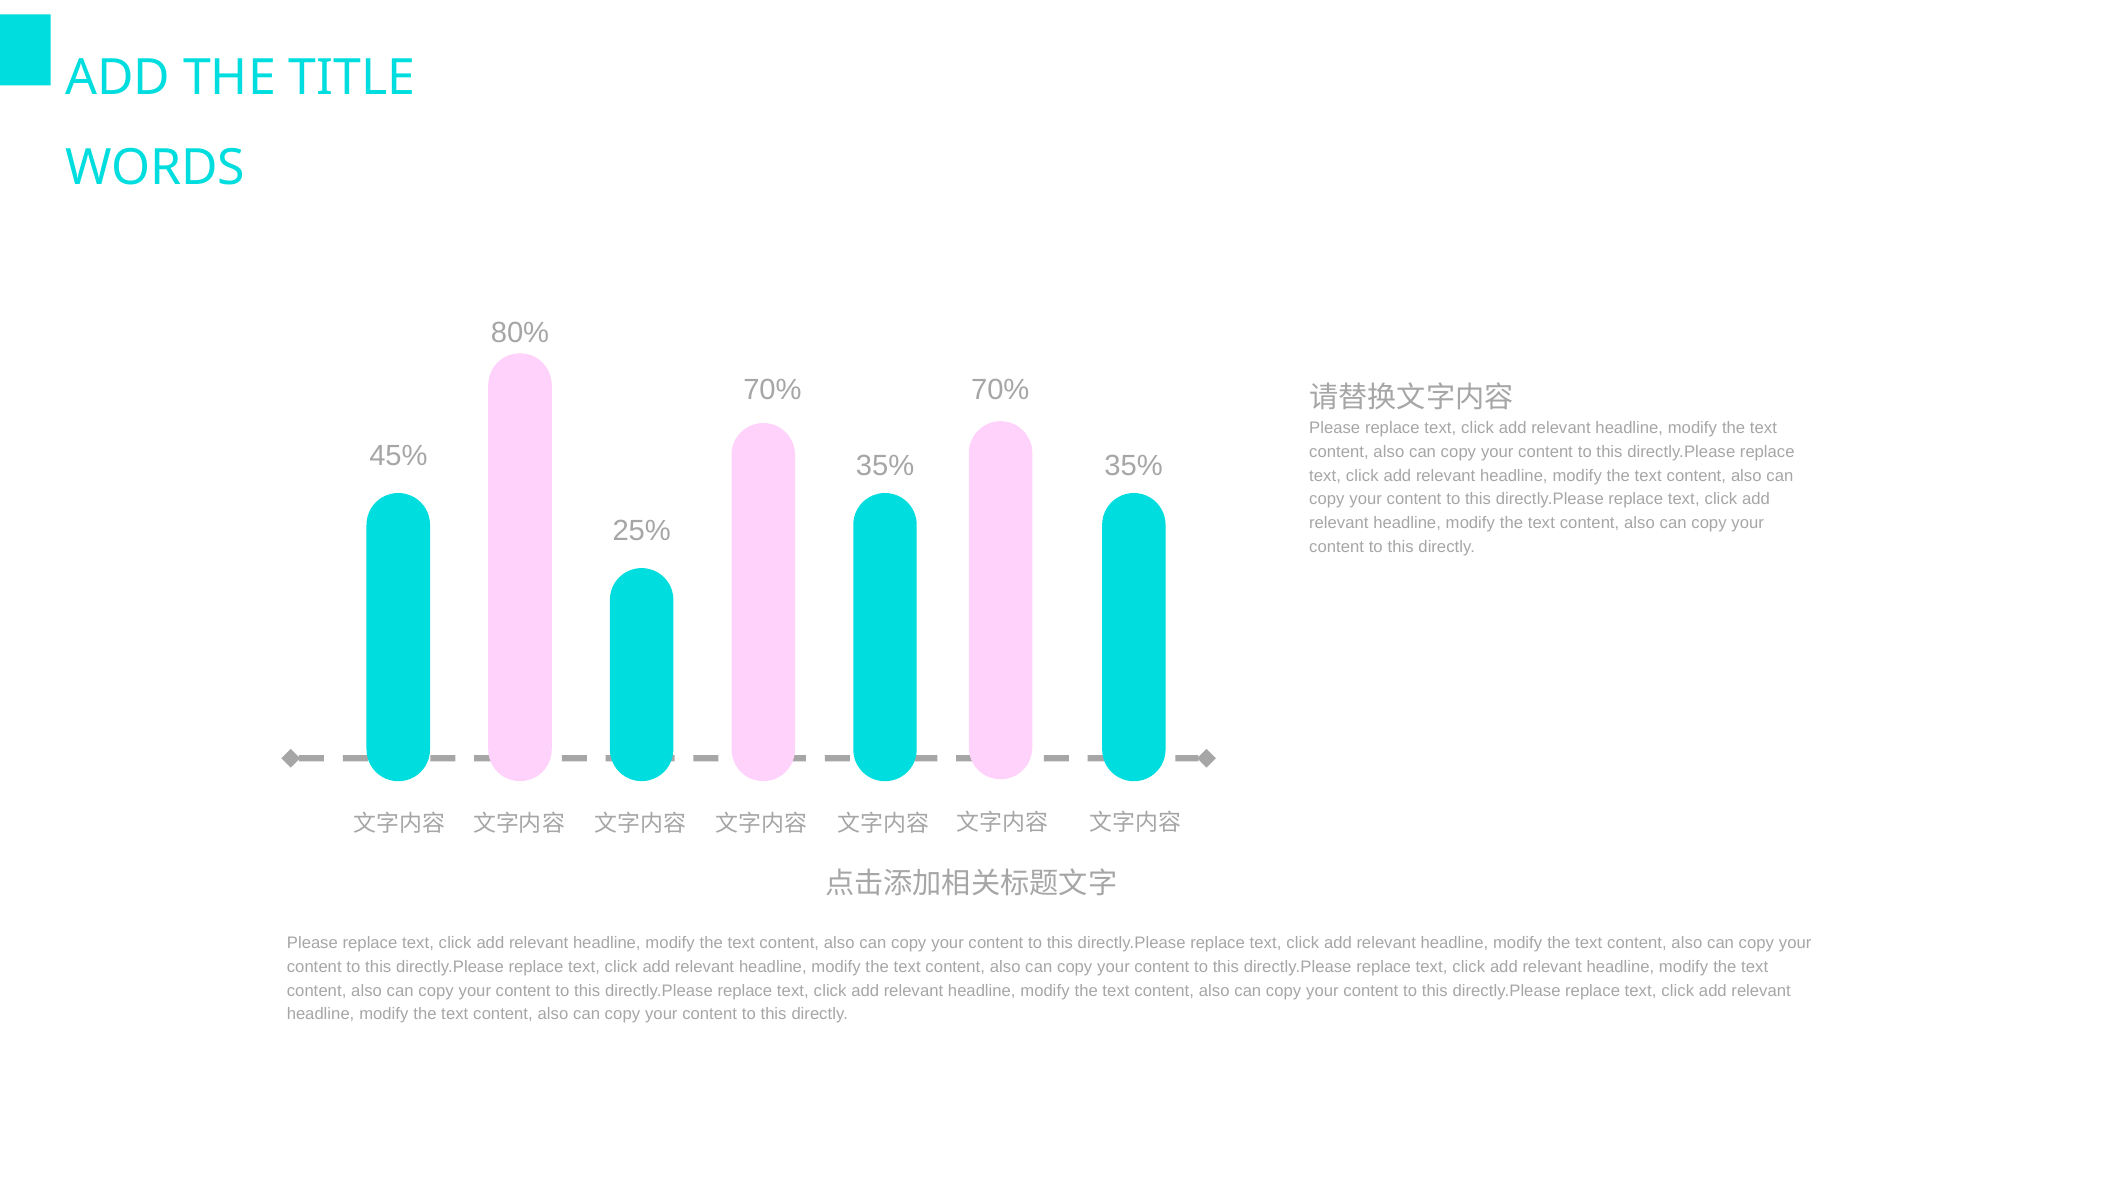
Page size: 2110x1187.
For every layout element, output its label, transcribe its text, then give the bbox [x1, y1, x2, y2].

text_box [968, 421, 1033, 780]
text_box 25% [605, 499, 679, 553]
text_box 文字内容 [1067, 804, 1205, 834]
text_box 文字内容 [469, 804, 571, 835]
text_box Please replace text, click add relevant headline, modify the text content, also can copy your content to this directly.Please replace text, click add relevant headline, modify the text content, also can copy your content to this directly.Please replace text, click add relevant headline, modify the text content, also can copy your content to this directly. [1309, 412, 1822, 557]
text_box 35% [848, 433, 922, 487]
text_box [609, 568, 674, 782]
text_box 45% [361, 423, 436, 477]
text_box ADD THE TITLE WORDS [50, 7, 583, 202]
text_box 请替换文字内容 [1309, 370, 1550, 413]
text_box [853, 492, 917, 782]
text_box [731, 423, 796, 782]
text_box [1102, 492, 1166, 782]
text_box 70% [735, 358, 810, 412]
text_box [366, 492, 431, 782]
text_box 35% [1096, 433, 1171, 487]
text_box 文字内容 [815, 804, 953, 835]
text_box Please replace text, click add relevant headline, modify the text content, also can copy your content to this directly.Please replace text, click add relevant headline, modify the text content, also can copy your content to this directly.Please replace text, click add relevant headline, modify the text content, also can copy your content to this directly.Please replace text, click add relevant headline, modify the text content, also can copy your content to this directly.Please replace text, click add relevant headline, modify the text content, also can copy your content to this directly.Please replace text, click add relevant headline, modify the text content, also can copy your content to this directly. [286, 927, 1823, 1024]
text_box 80% [483, 300, 557, 355]
text_box [488, 353, 552, 782]
text_box 文字内容 [571, 804, 692, 835]
text_box 文字内容 [934, 804, 1067, 834]
text_box 点击添加相关标题文字 [825, 856, 1129, 899]
text_box [284, 752, 303, 765]
text_box 70% [963, 357, 1038, 411]
text_box 文字内容 [330, 804, 469, 835]
text_box [1198, 752, 1213, 765]
text_box 文字内容 [692, 804, 815, 835]
